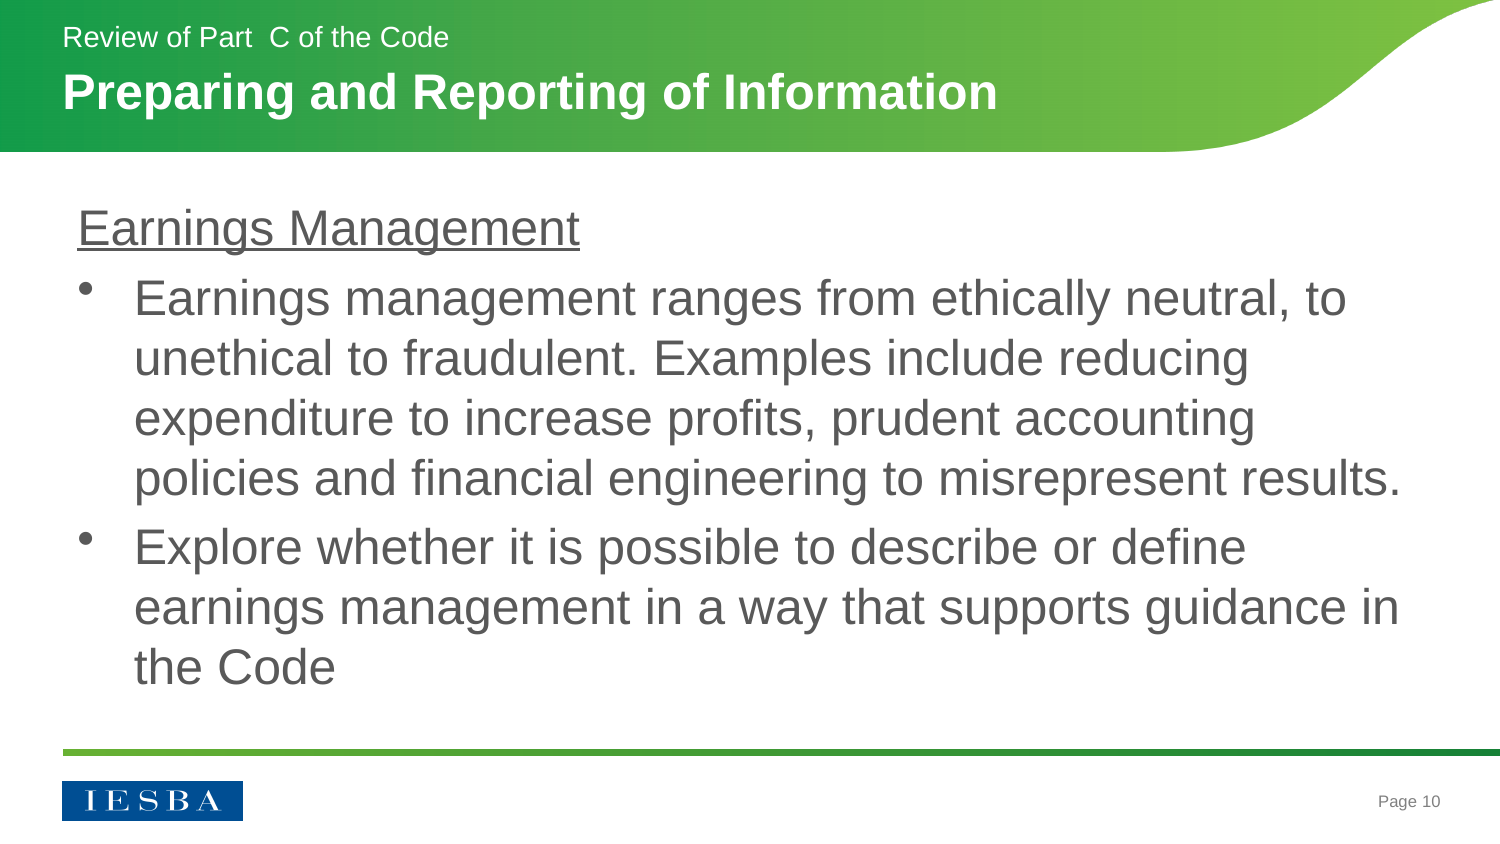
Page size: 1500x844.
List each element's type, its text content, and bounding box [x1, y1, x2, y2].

subtitle Review of Part C of the Code [62, 18, 500, 47]
title Preparing and Reporting of Information [62, 56, 1300, 122]
picture [62, 781, 243, 821]
picture [0, 0, 1497, 152]
list Earnings Management Earnings management ranges from ethically neutral, to unethical to fraudulent. Examples include reducing expenditure to increase profits, prudent accounting policies and financial engineering to misrepresent results. Explore whether it is possible to describe or define earnings management in a way that supports guidance in the Code [62, 187, 1450, 694]
